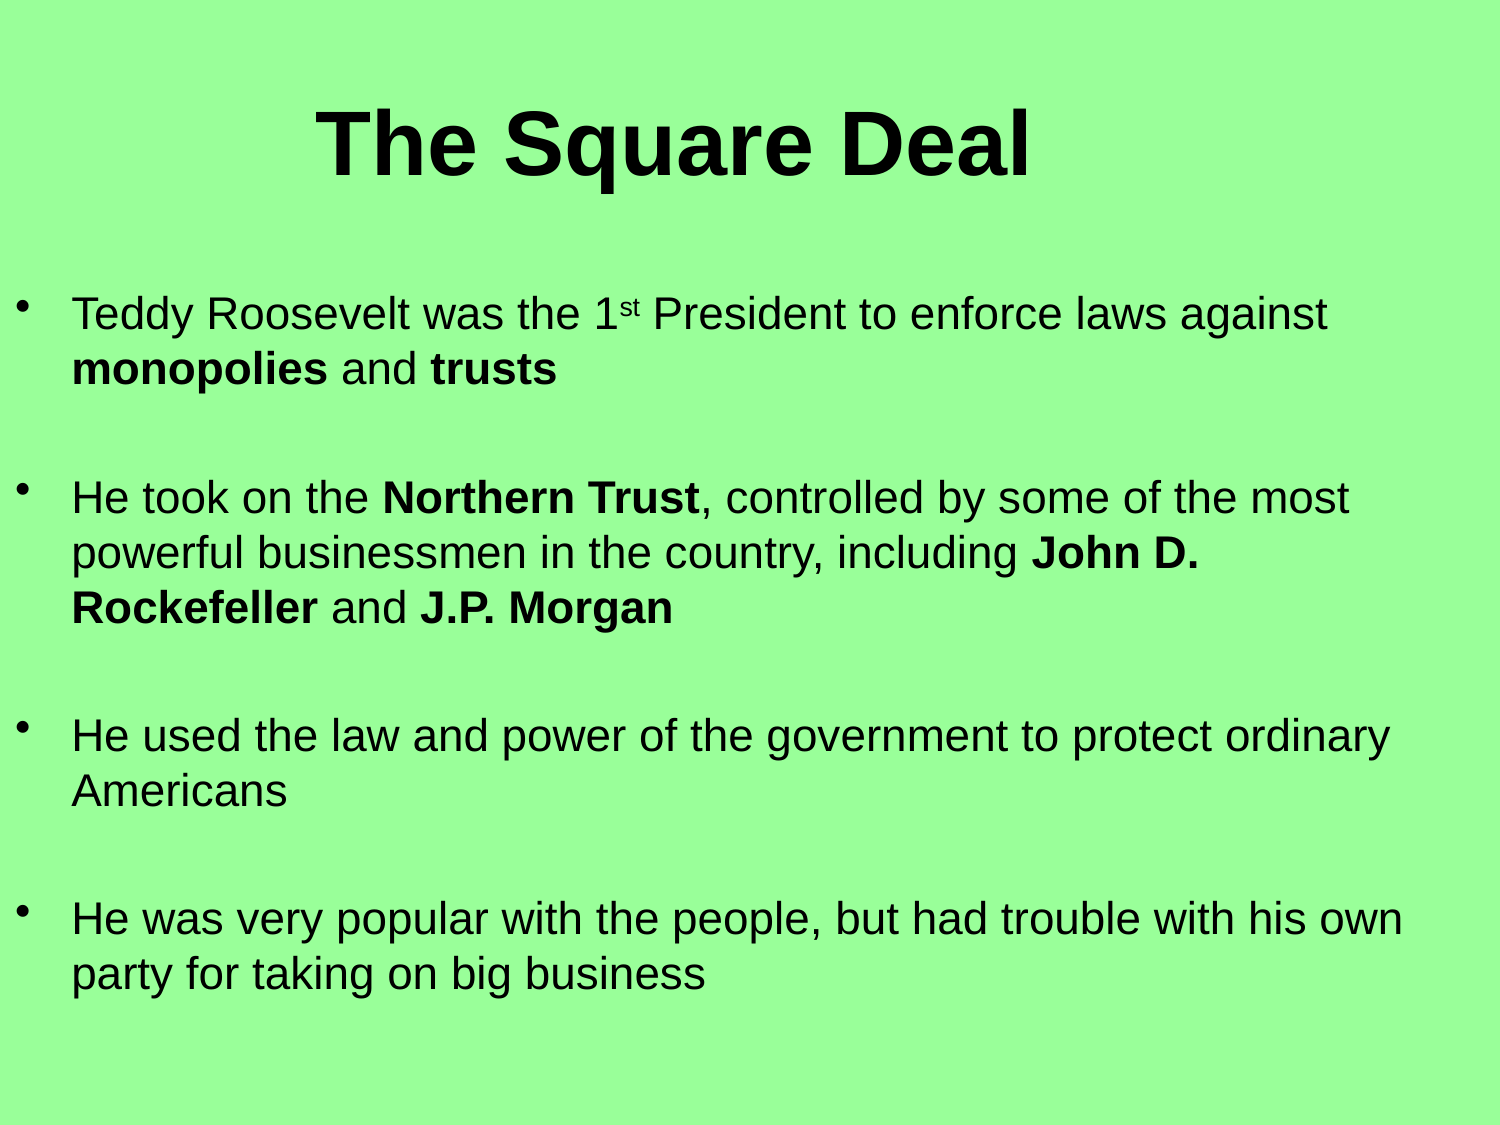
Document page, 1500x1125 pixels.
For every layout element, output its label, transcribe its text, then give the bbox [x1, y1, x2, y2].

list Teddy Roosevelt was the 1st President to enforce laws against monopolies and trusts He took on the Northern Trust, controlled by some of the most powerful businessmen in the country, including John D. Rockefeller and J.P. Morgan He used the law and power of the government to protect ordinary Americans He was very popular with the people, but had trouble with his own party for taking on big business [0, 212, 1463, 1075]
title The Square Deal [0, 45, 1350, 212]
